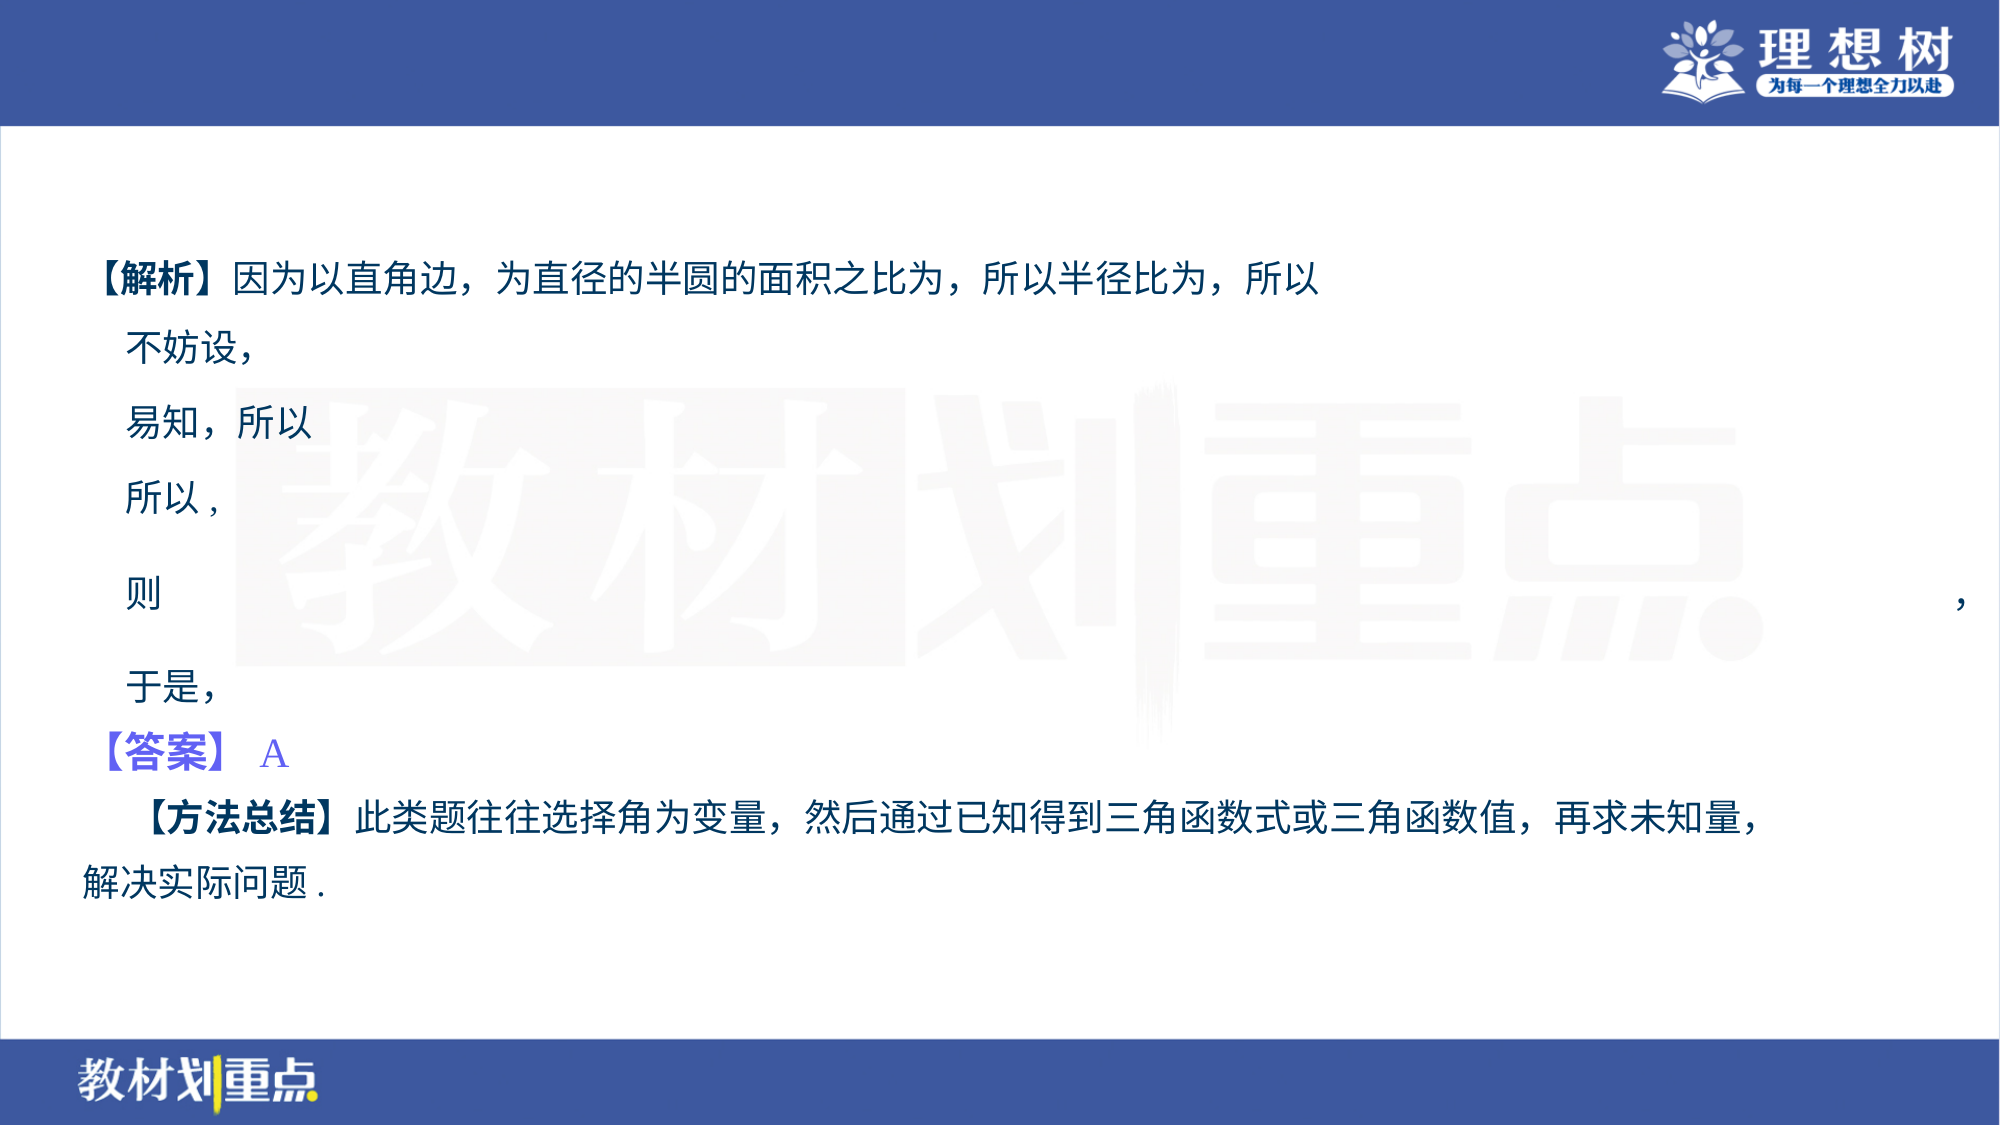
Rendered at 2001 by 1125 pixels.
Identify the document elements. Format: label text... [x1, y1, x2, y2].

picture [0, 0, 2000, 1125]
text_box 【答案】A [82, 701, 1817, 768]
text_box 【方法总结】此类题往往选择角为变量，然后通过已知得到三角函数式或三角函数值，再求未知量， 解决实际问题. [82, 770, 1817, 898]
